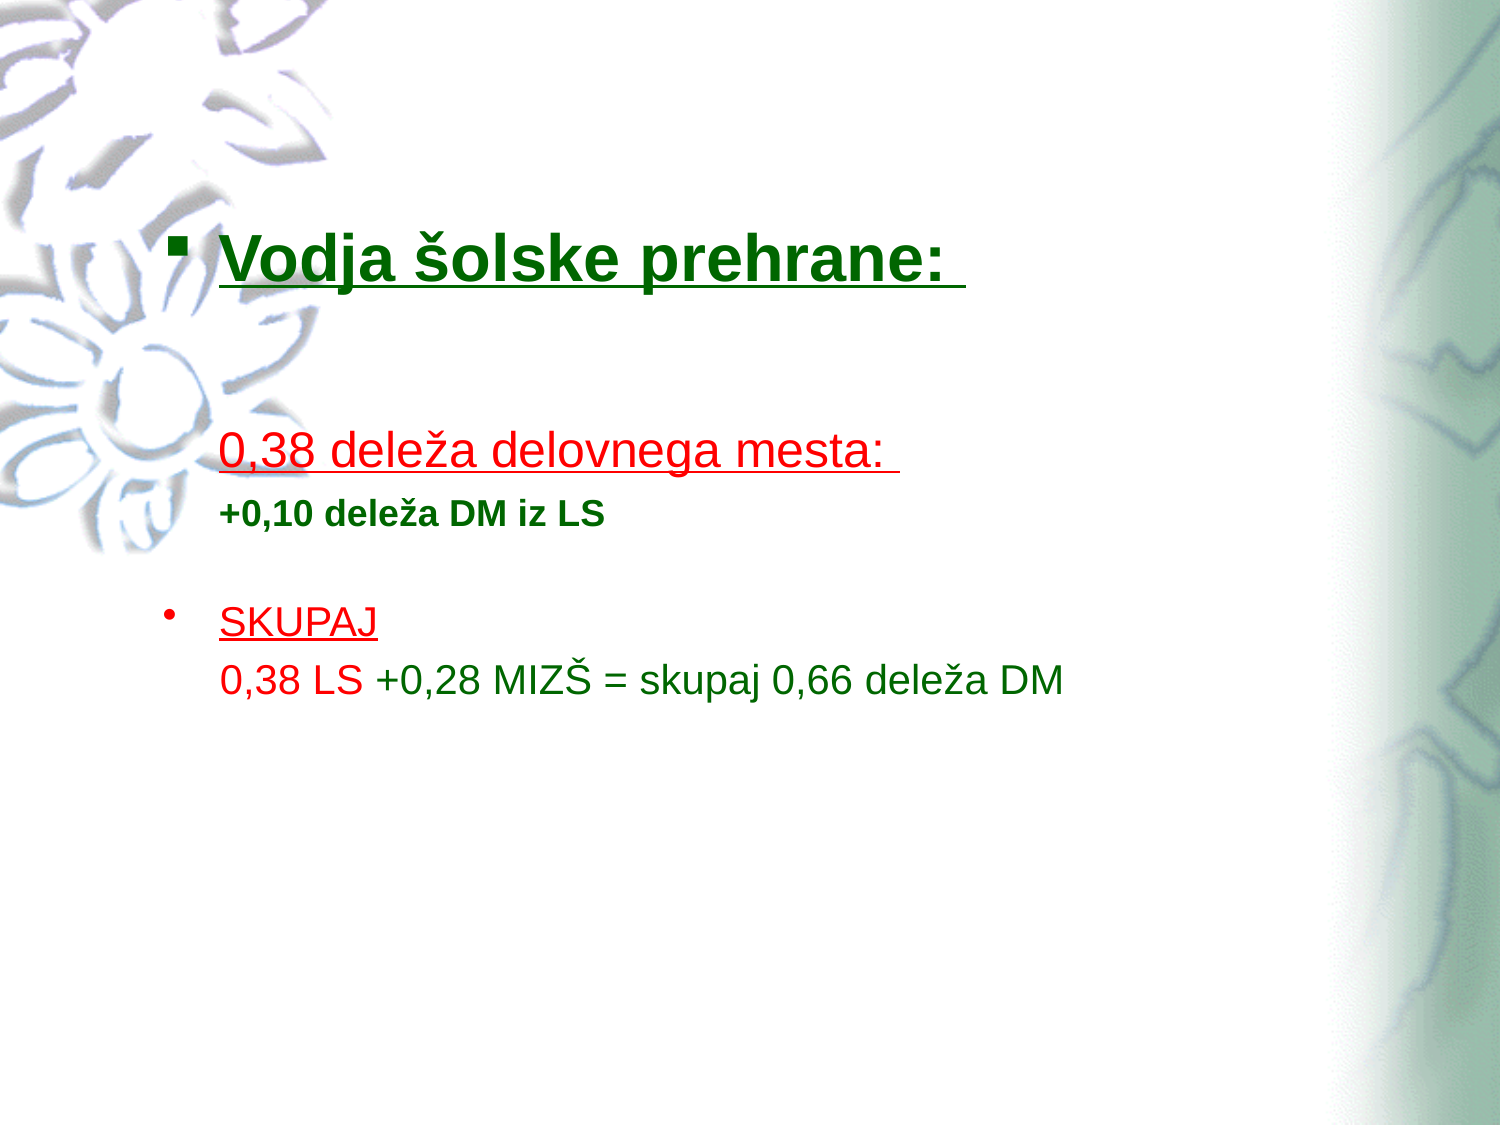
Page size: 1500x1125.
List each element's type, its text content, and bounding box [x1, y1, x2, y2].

list Vodja šolske prehrane: 0,38 deleža delovnega mesta: +0,10 deleža DM iz LS SKUPAJ 0,38 LS +0,28 MIZŠ = skupaj 0,66 deleža DM [147, 113, 1288, 1000]
picture [0, 0, 1500, 1125]
